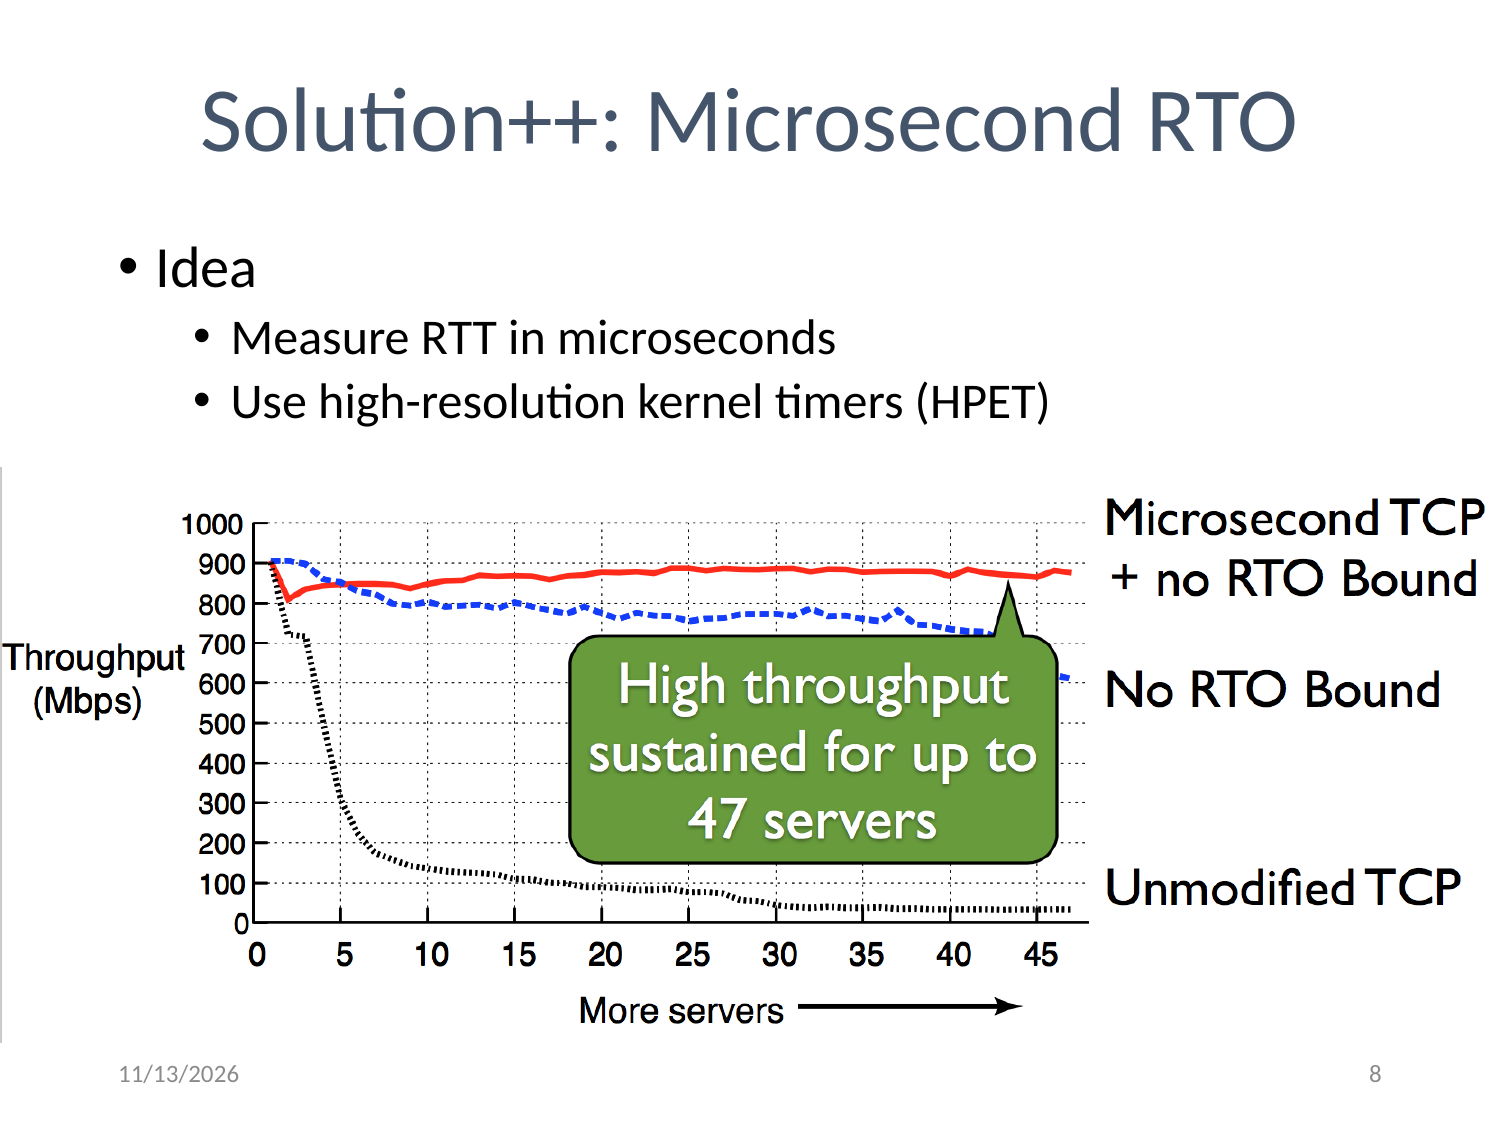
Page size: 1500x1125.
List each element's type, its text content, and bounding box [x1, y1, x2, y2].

picture [0, 467, 1500, 1043]
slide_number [103, 1043, 441, 1103]
title Solution++: Microsecond RTO [103, 12, 1397, 230]
list Idea Measure RTT in microseconds Use high-resolution kernel timers (HPET) [103, 230, 1397, 467]
slide_number 8 [1059, 1043, 1397, 1103]
